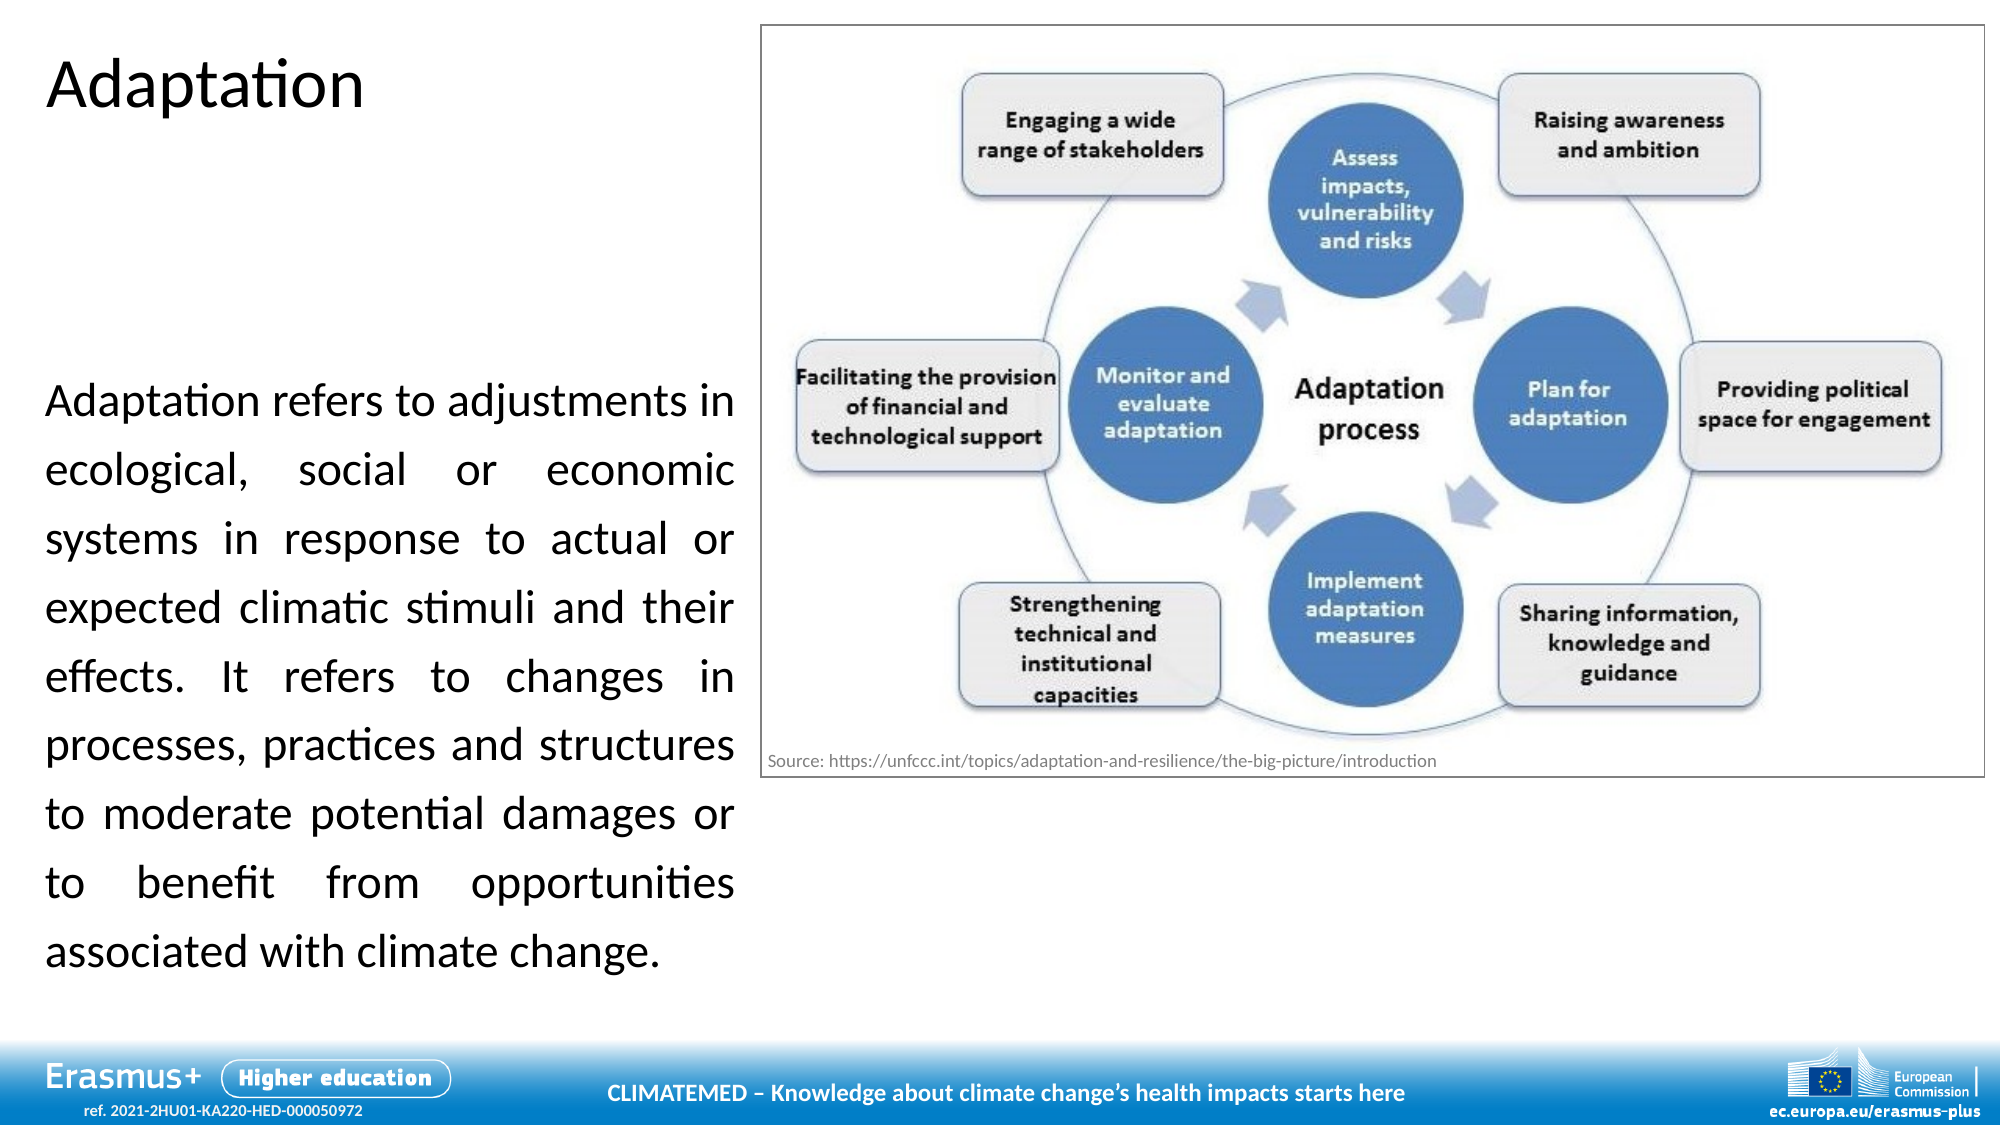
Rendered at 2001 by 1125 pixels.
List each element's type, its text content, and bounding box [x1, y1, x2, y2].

title Adaptation [31, 25, 760, 145]
text_box Source: https://unfccc.int/topics/adaptation-and-resilience/the-big-picture/introduction [753, 741, 1754, 779]
list Adaptation refers to adjustments in ecological, social or economic systems in response to actual or expected climatic stimuli and their effects. It refers to changes in processes, practices and structures to moderate potential damages or to benefit from opportunities associated with climate change. [29, 268, 752, 1030]
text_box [761, 25, 1985, 777]
picture [0, 899, 2000, 1125]
